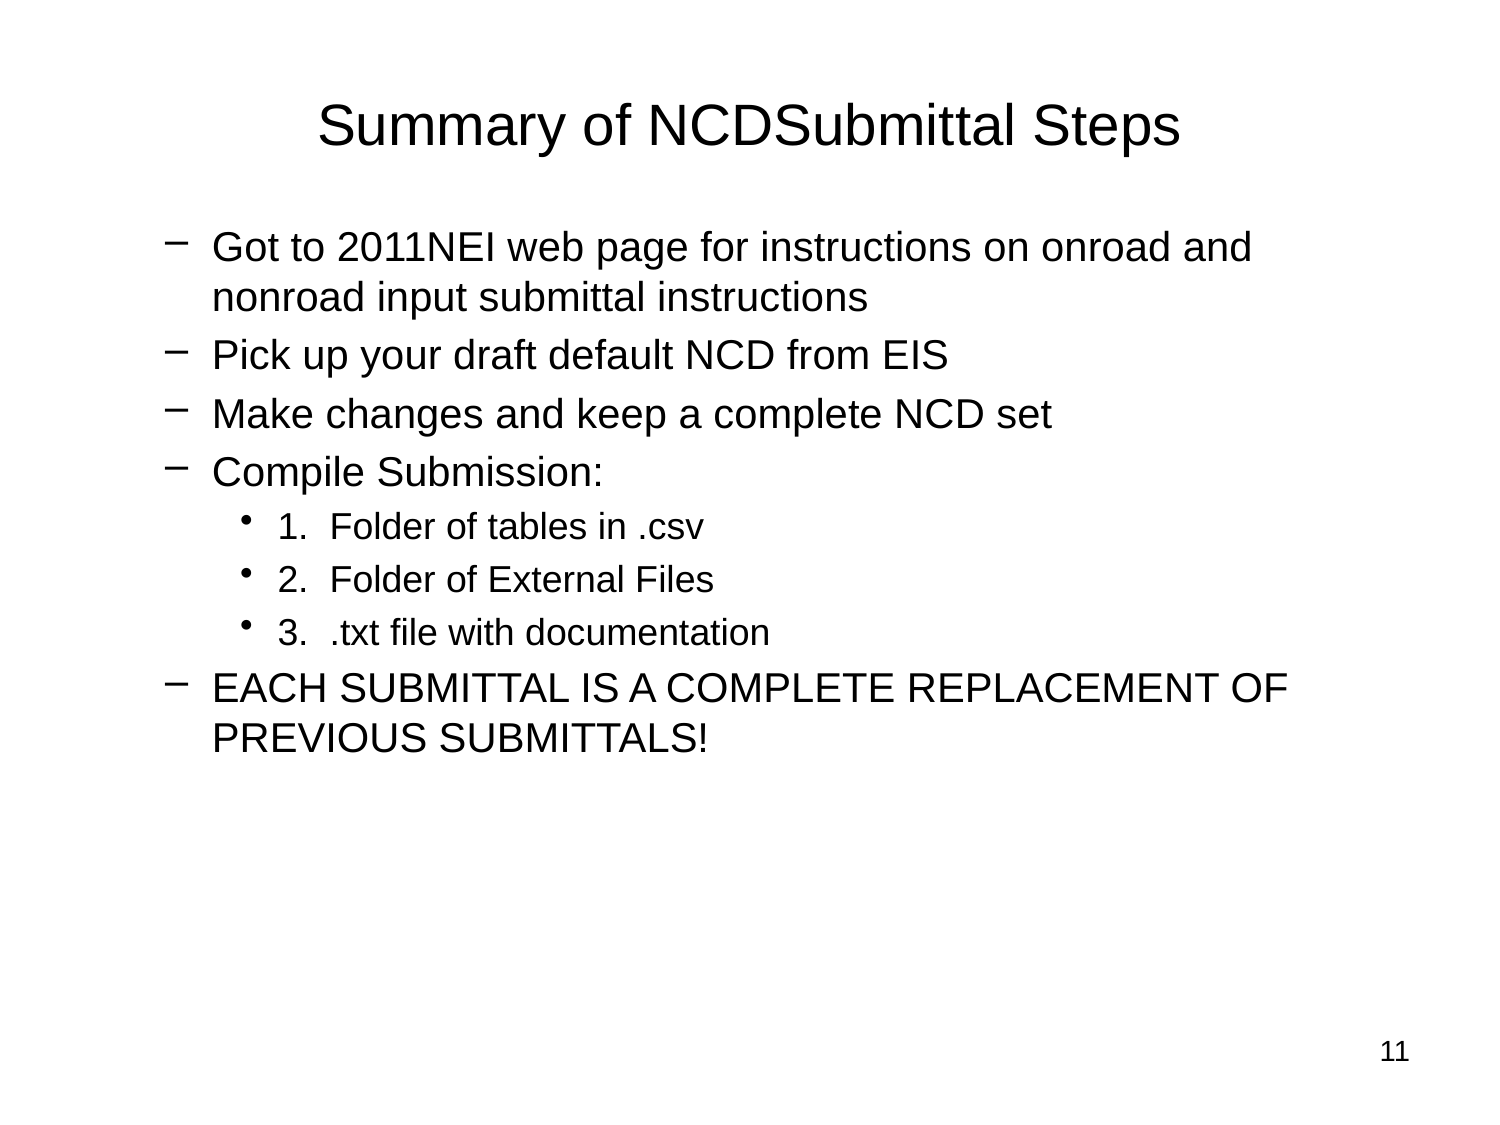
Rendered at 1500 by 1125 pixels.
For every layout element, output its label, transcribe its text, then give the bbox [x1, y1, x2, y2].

title Summary of NCDSubmittal Steps [74, 44, 1426, 201]
list Got to 2011NEI web page for instructions on onroad and nonroad input submittal instructions Pick up your draft default NCD from EIS Make changes and keep a complete NCD set Compile Submission: 1. Folder of tables in .csv 2. Folder of External Files 3. .txt file with documentation EACH SUBMITTAL IS A COMPLETE REPLACEMENT OF PREVIOUS SUBMITTALS! [74, 212, 1426, 1125]
slide_number 11 [1074, 1024, 1426, 1103]
